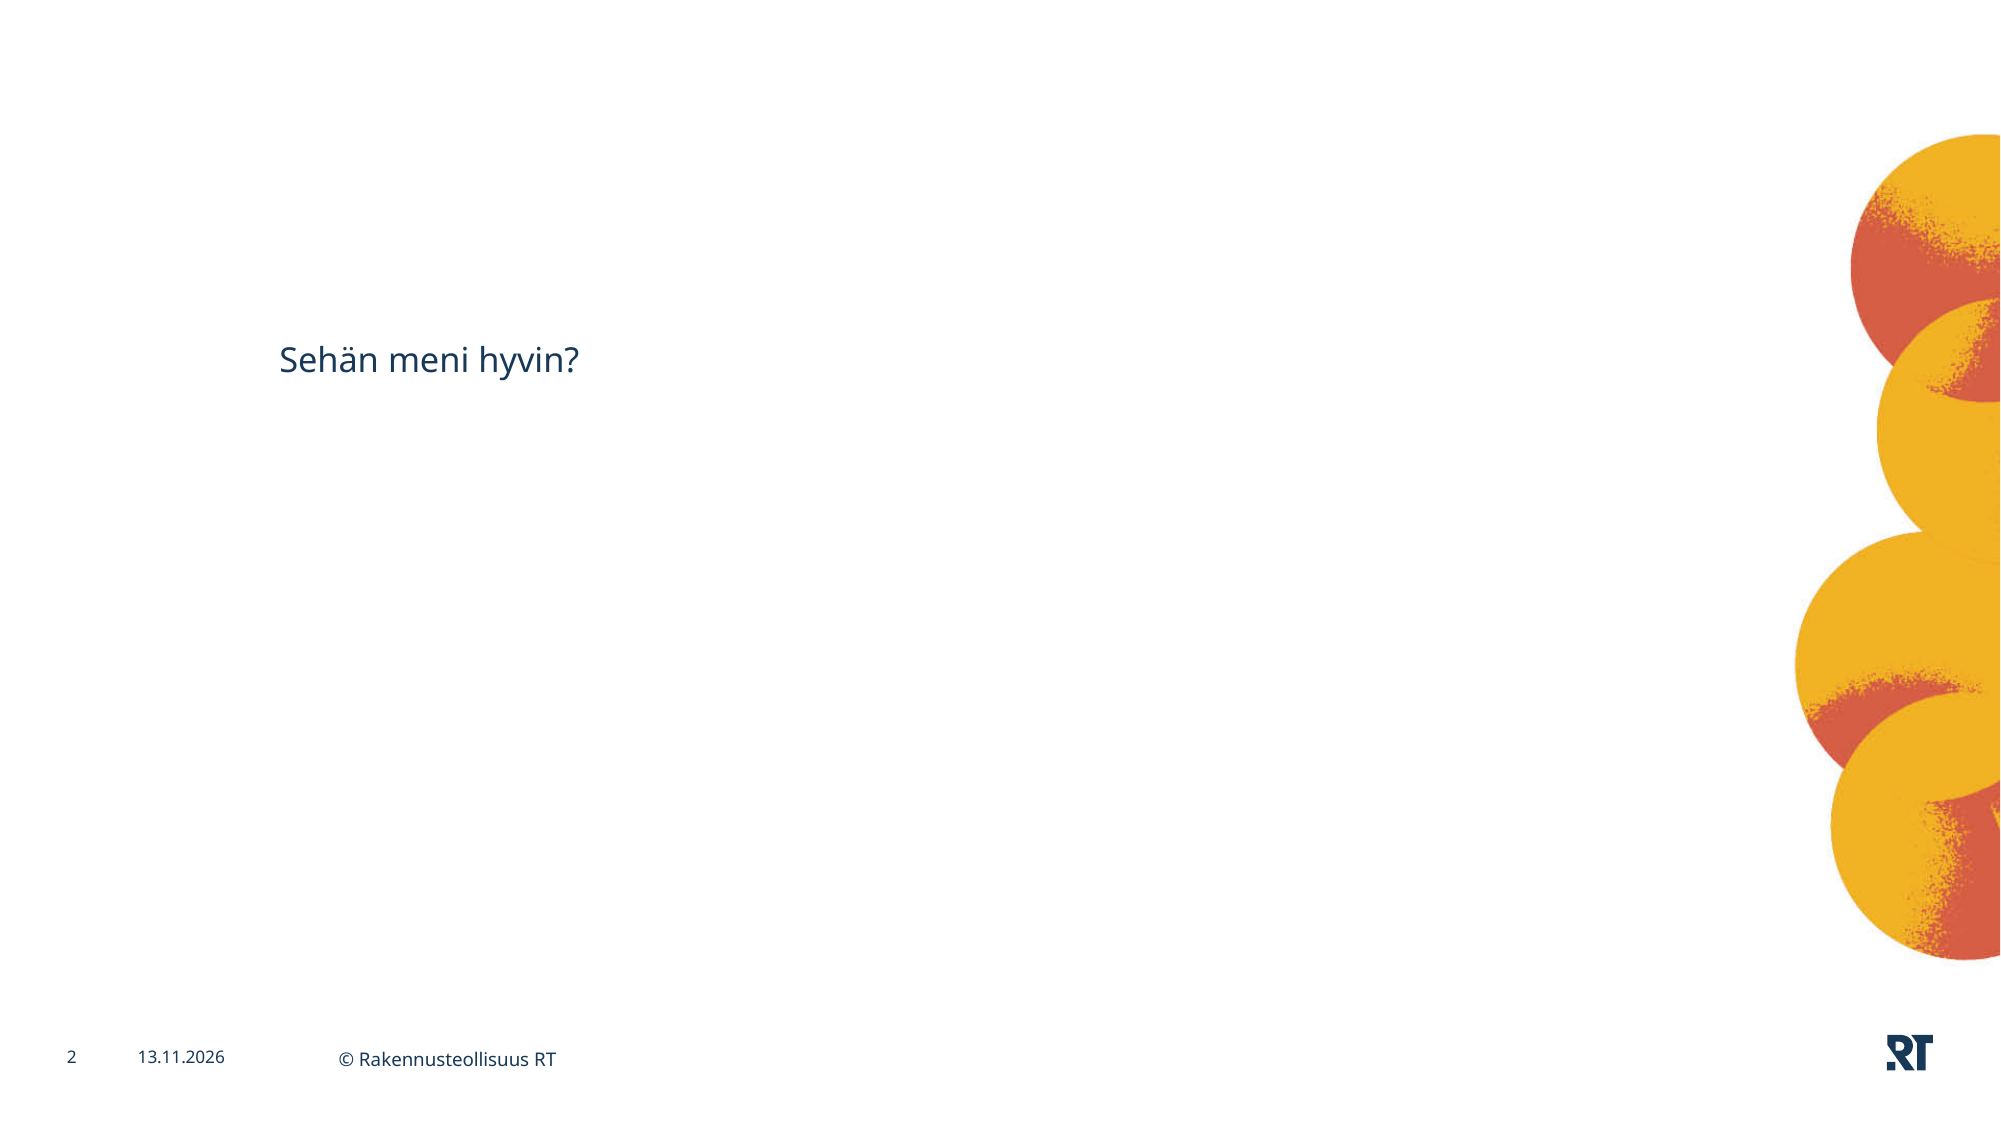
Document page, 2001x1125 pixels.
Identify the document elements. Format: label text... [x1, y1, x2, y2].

title Sehän meni hyvin? [279, 338, 1922, 504]
picture [0, 0, 2001, 1125]
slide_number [138, 1046, 338, 1071]
footer © Rakennusteollisuus RT [338, 1046, 1804, 1071]
slide_number 2 [66, 1046, 138, 1071]
